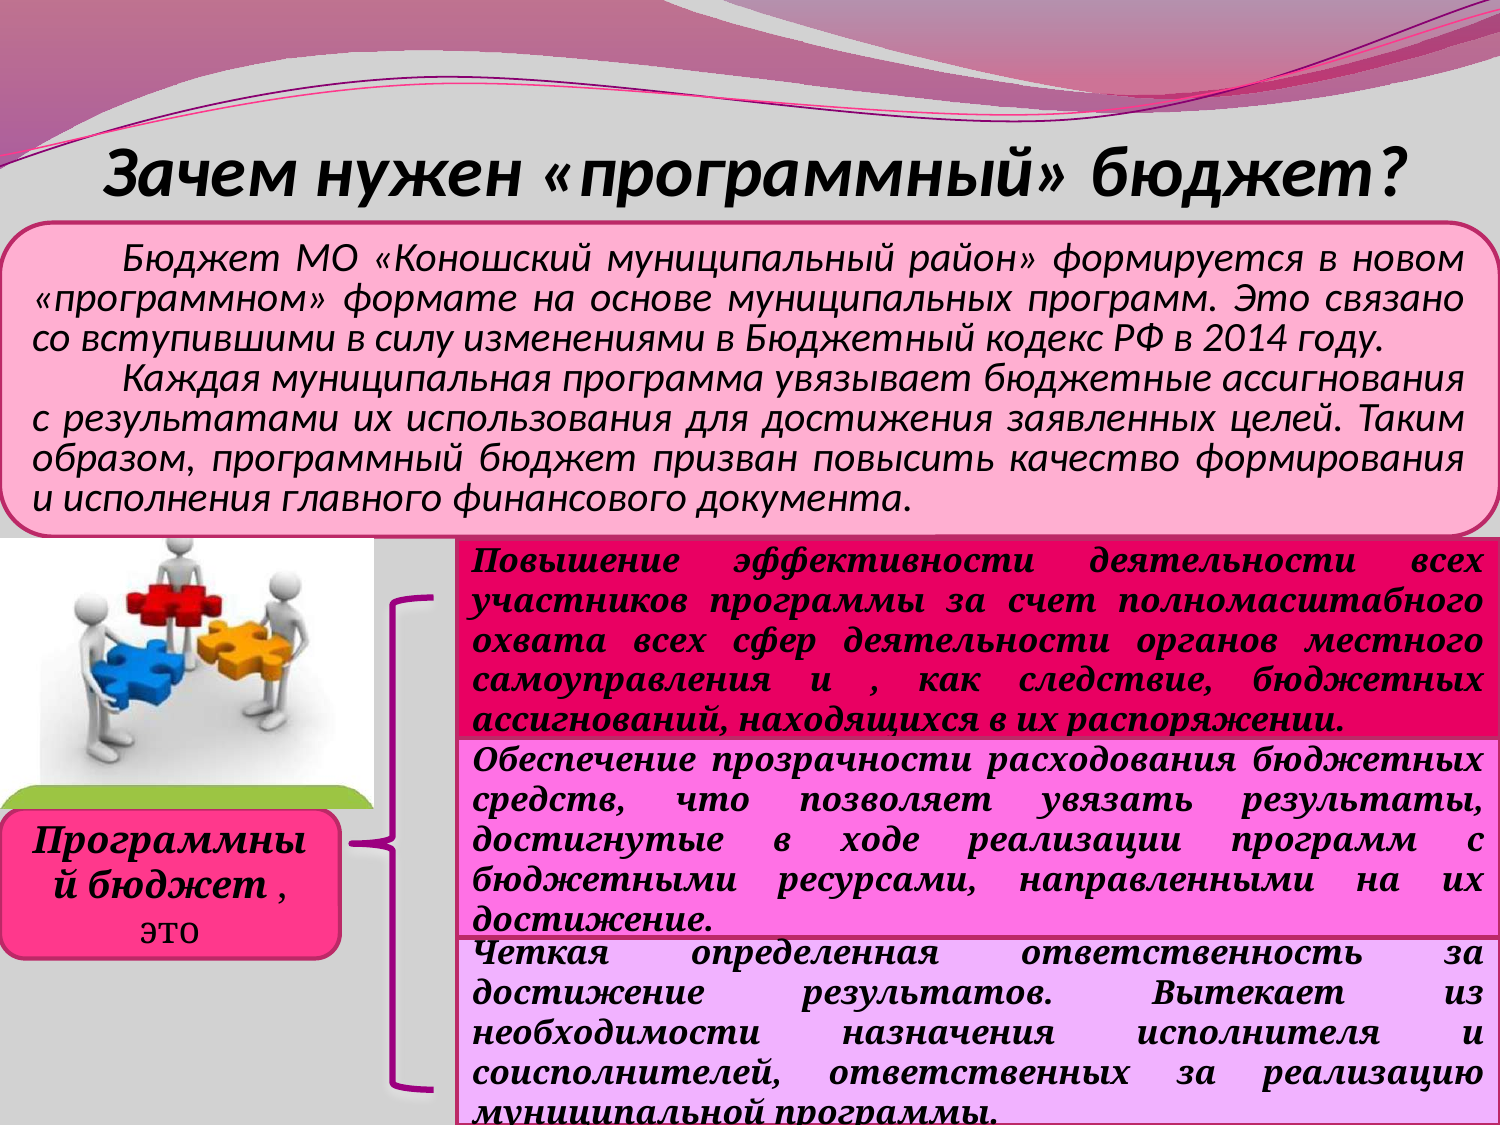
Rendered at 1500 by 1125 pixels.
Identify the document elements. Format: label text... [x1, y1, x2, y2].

text_box Повышение эффективности деятельности всех участников программы за счет полномасштабного охвата всех сфер деятельности органов местного самоуправления и , как следствие, бюджетных ассигнований, находящихся в их распоряжении. [455, 537, 1500, 736]
text_box Обеспечение прозрачности расходования бюджетных средств, что позволяет увязать результаты, достигнутые в ходе реализации программ с бюджетными ресурсами, направленными на их достижение. [455, 736, 1500, 935]
title Зачем нужен «программный» бюджет? [75, 115, 1438, 211]
text_box Бюджет МО «Коношский муниципальный район» формируется в новом «программном» формате на основе муниципальных программ. Это связано со вступившими в силу изменениями в Бюджетный кодекс РФ в 2014 году. Каждая муниципальная программа увязывает бюджетные ассигнования с результатами их использования для достижения заявленных целей. Таким образом, программный бюджет призван повысить качество формирования и исполнения главного финансового документа. [0, 220, 1500, 539]
picture [0, 538, 375, 809]
text_box Четкая определенная ответственность за достижение результатов. Вытекает из необходимости назначения исполнителя и соисполнителей, ответственных за реализацию муниципальной программы. [455, 935, 1500, 1125]
text_box [348, 594, 434, 1093]
table_cell 470,0 [2, 816, 338, 820]
text_box Программный бюджет , это [0, 819, 342, 961]
